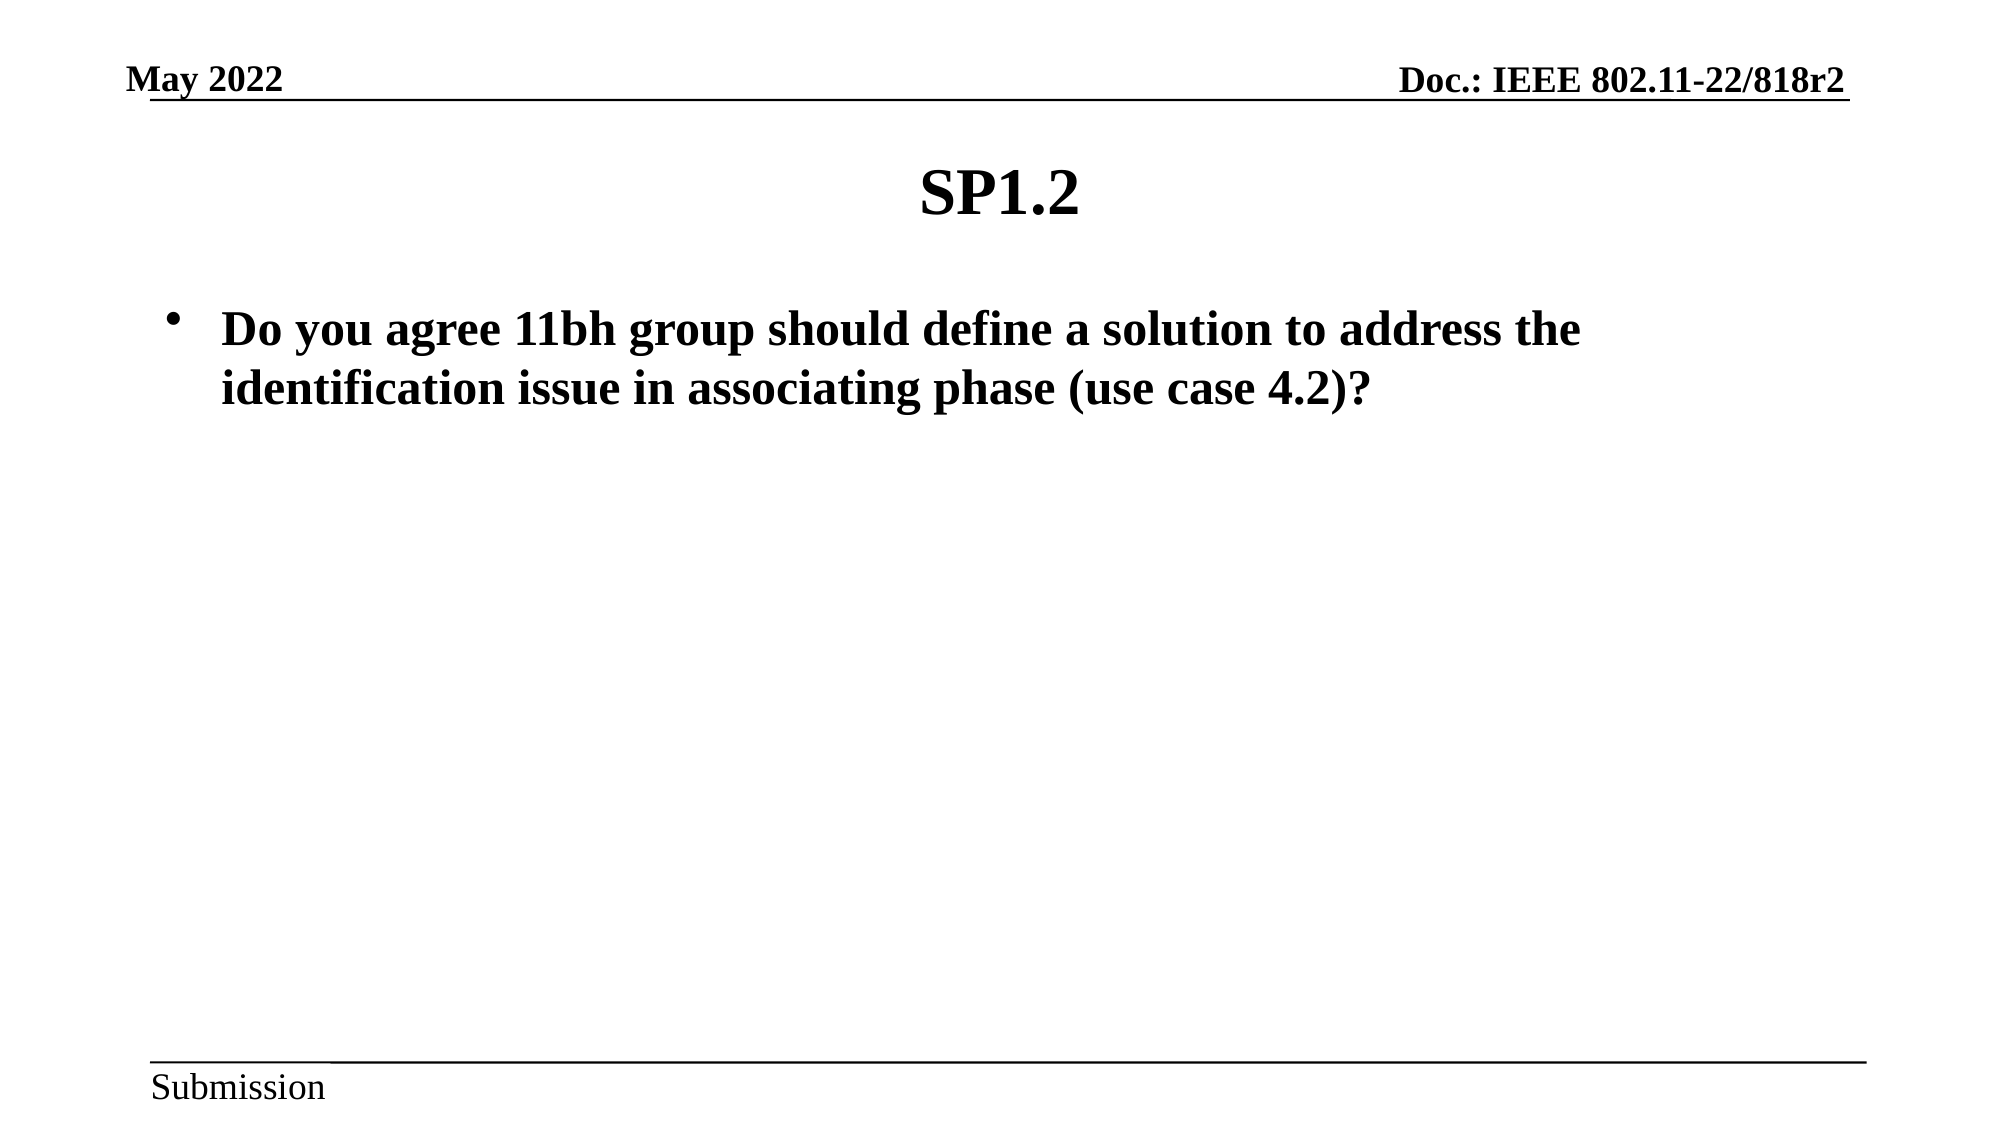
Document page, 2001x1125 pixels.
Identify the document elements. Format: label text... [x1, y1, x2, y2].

title SP1.2 [149, 112, 1851, 263]
list Do you agree 11bh group should define a solution to address the identification issue in associating phase (use case 4.2)? [149, 287, 1851, 1038]
